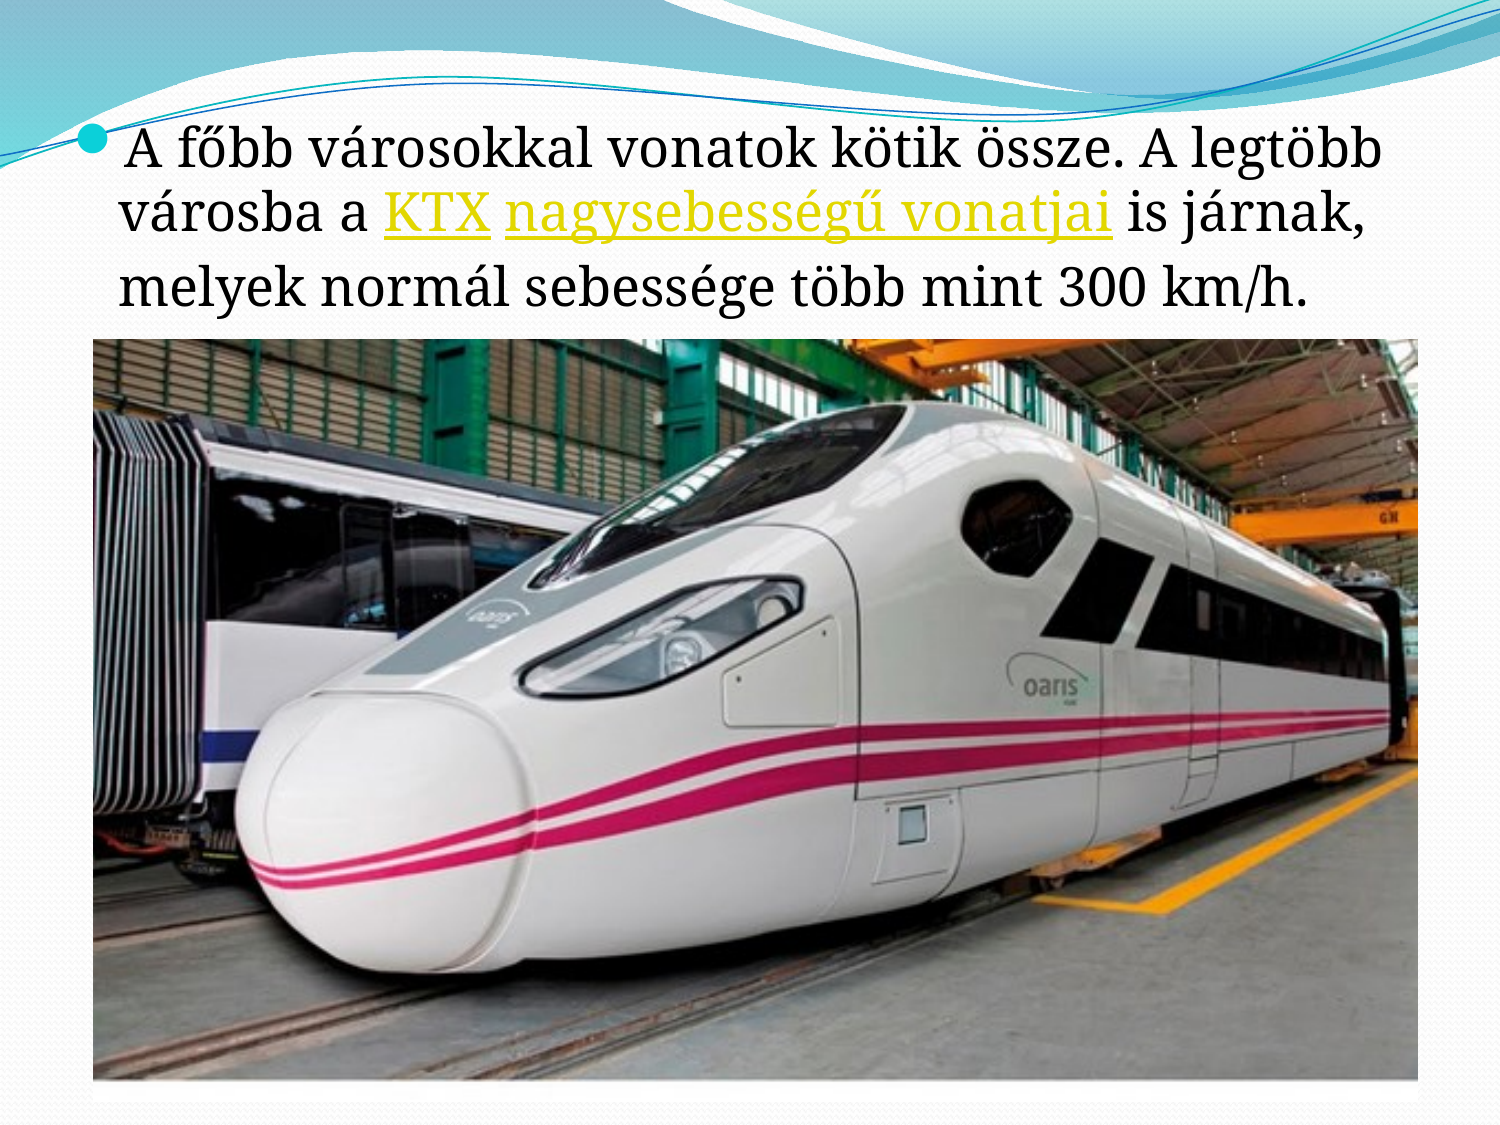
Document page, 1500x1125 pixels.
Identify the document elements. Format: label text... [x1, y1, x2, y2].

picture [93, 339, 1419, 1102]
list A főbb városokkal vonatok kötik össze. A legtöbb városba a KTX nagysebességű vonatjai is járnak, melyek normál sebessége több mint 300 km/h. [58, 105, 1409, 826]
